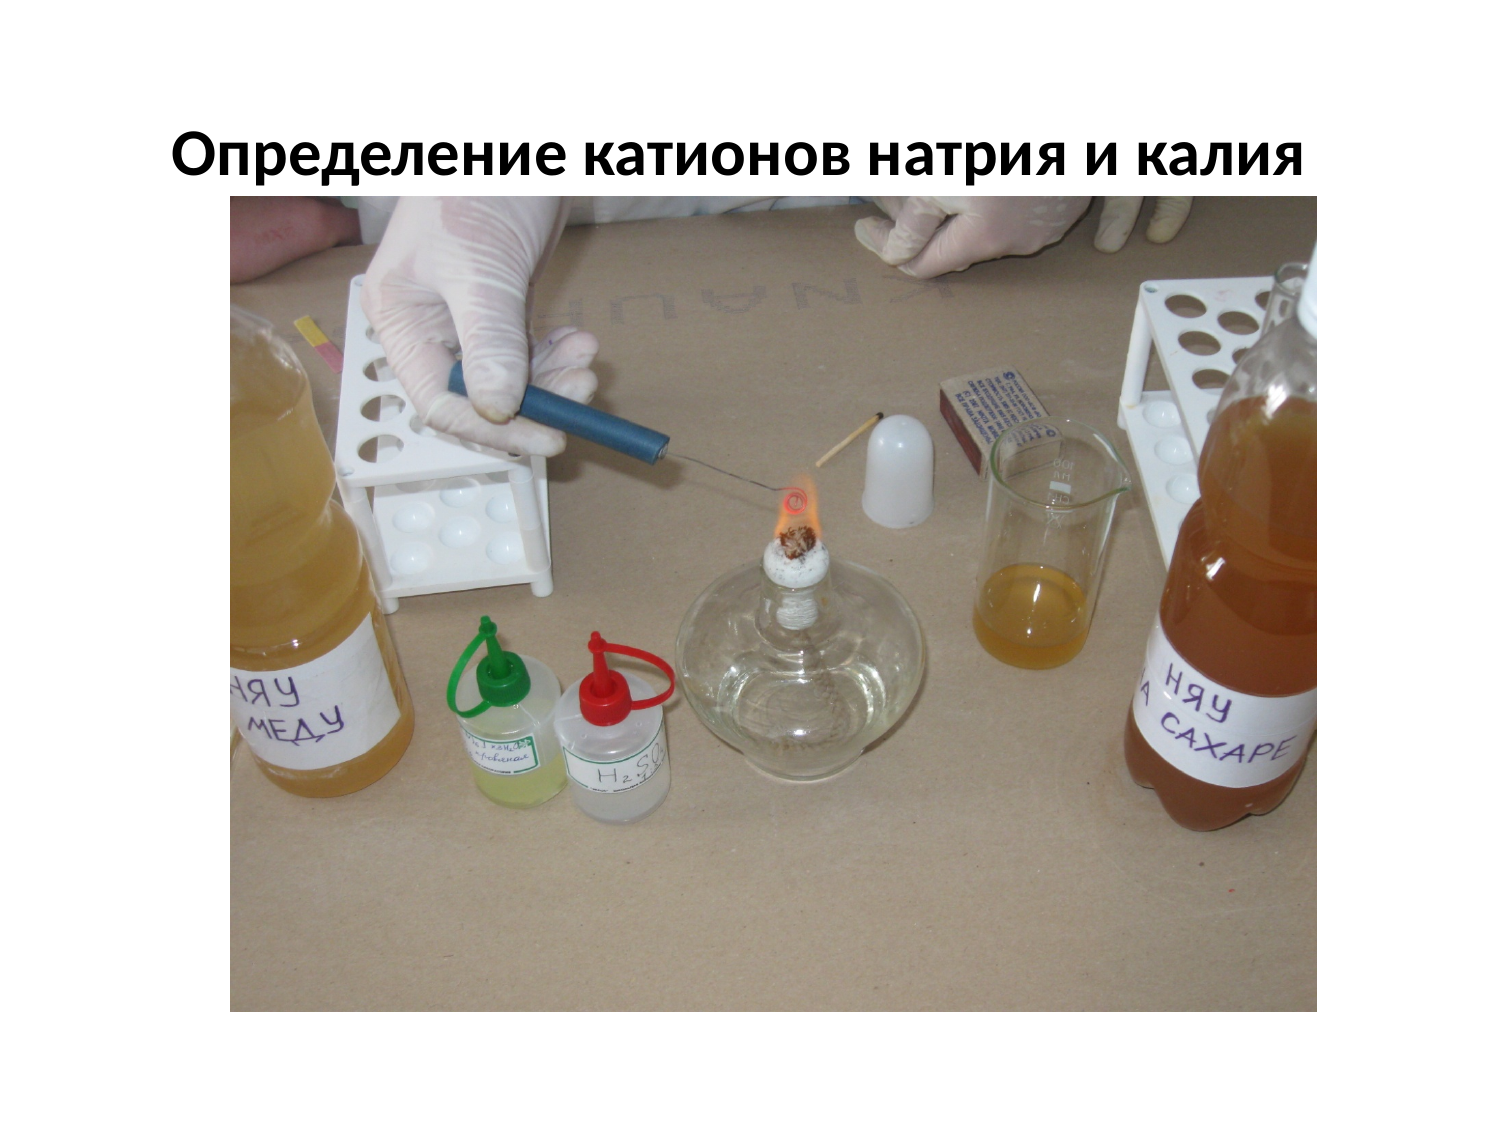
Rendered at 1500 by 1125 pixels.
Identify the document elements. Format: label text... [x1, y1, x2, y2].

title Определение катионов натрия и калия [75, 45, 1425, 233]
picture [229, 196, 1318, 1012]
